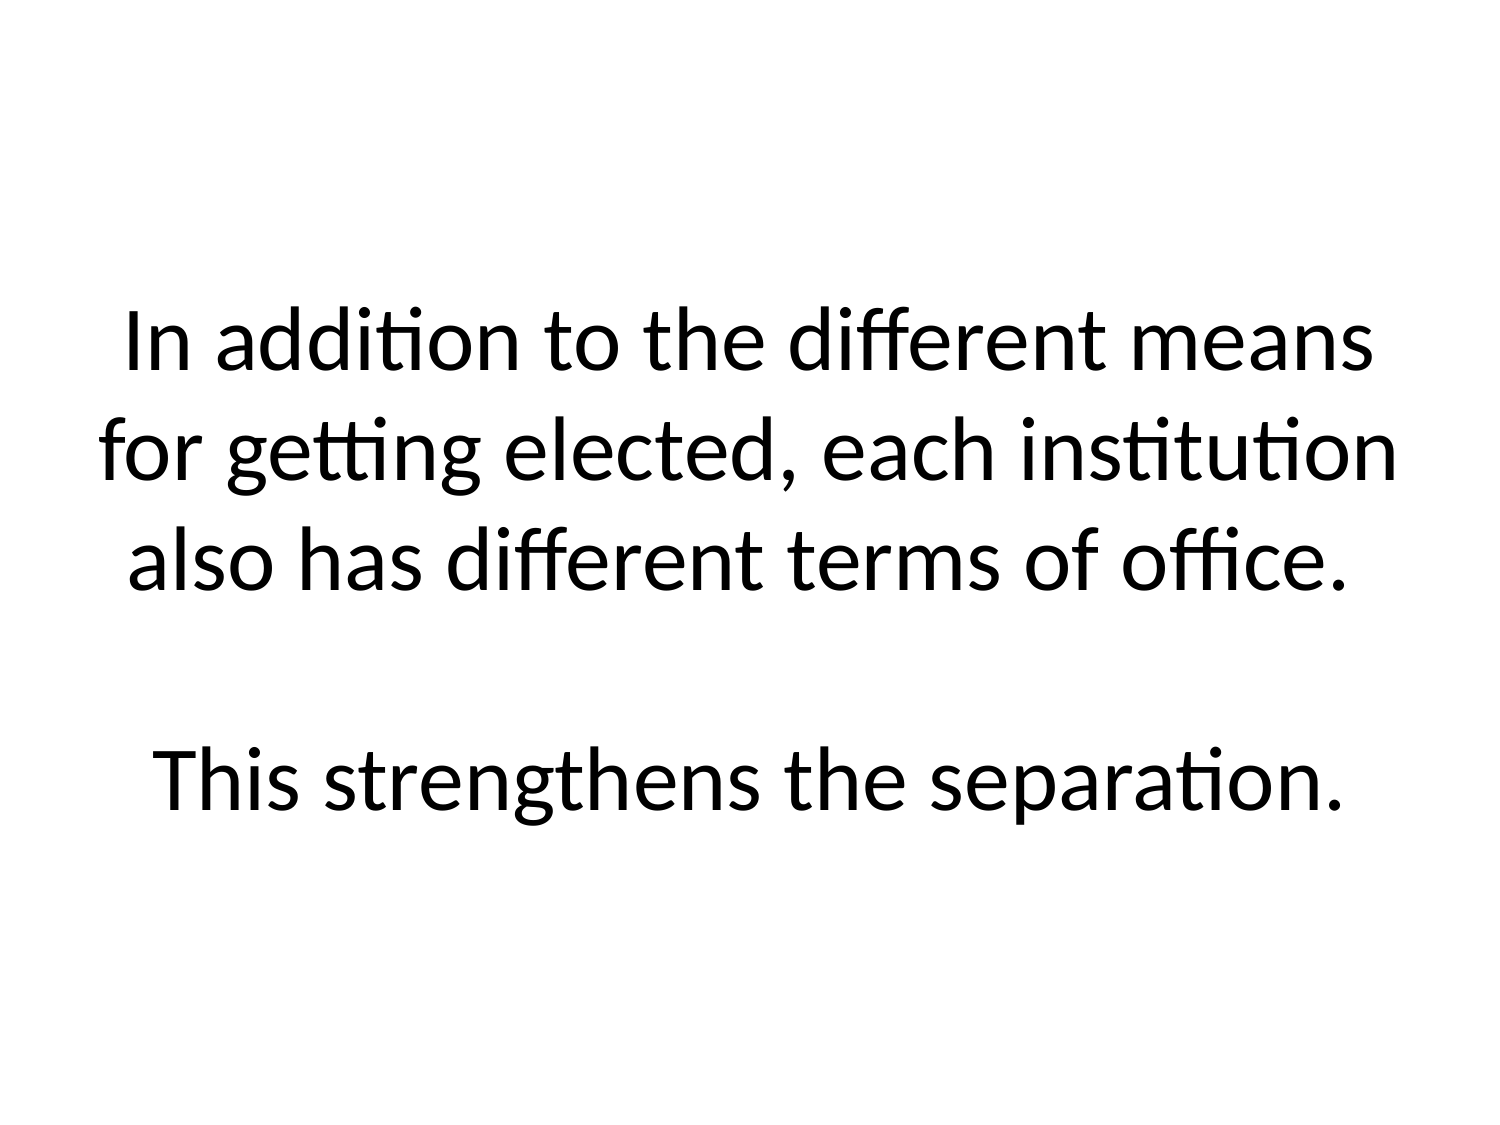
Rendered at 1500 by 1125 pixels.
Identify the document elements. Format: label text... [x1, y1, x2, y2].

title In addition to the different means for getting elected, each institution also has different terms of office. This strengthens the separation. [74, 44, 1426, 1063]
